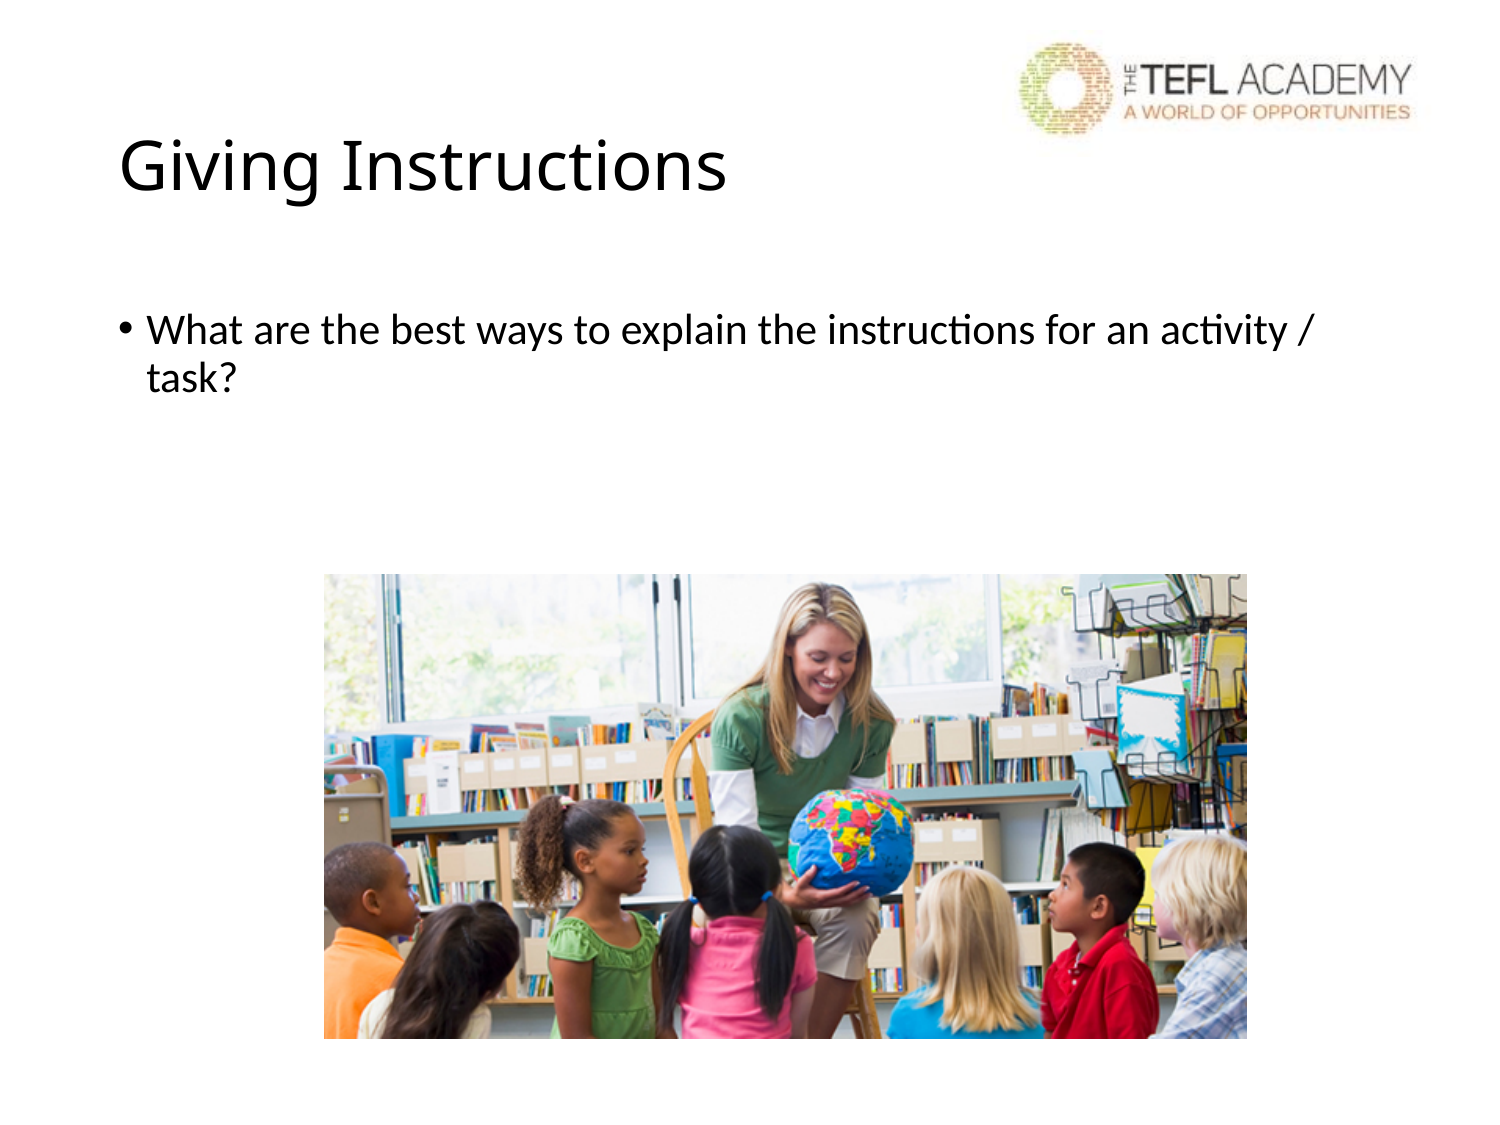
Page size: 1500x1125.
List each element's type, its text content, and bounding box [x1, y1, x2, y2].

list What are the best ways to explain the instructions for an activity / task? [103, 299, 1397, 1014]
title Giving Instructions [103, 59, 1397, 278]
picture [1002, 30, 1446, 157]
picture [324, 574, 1247, 1039]
